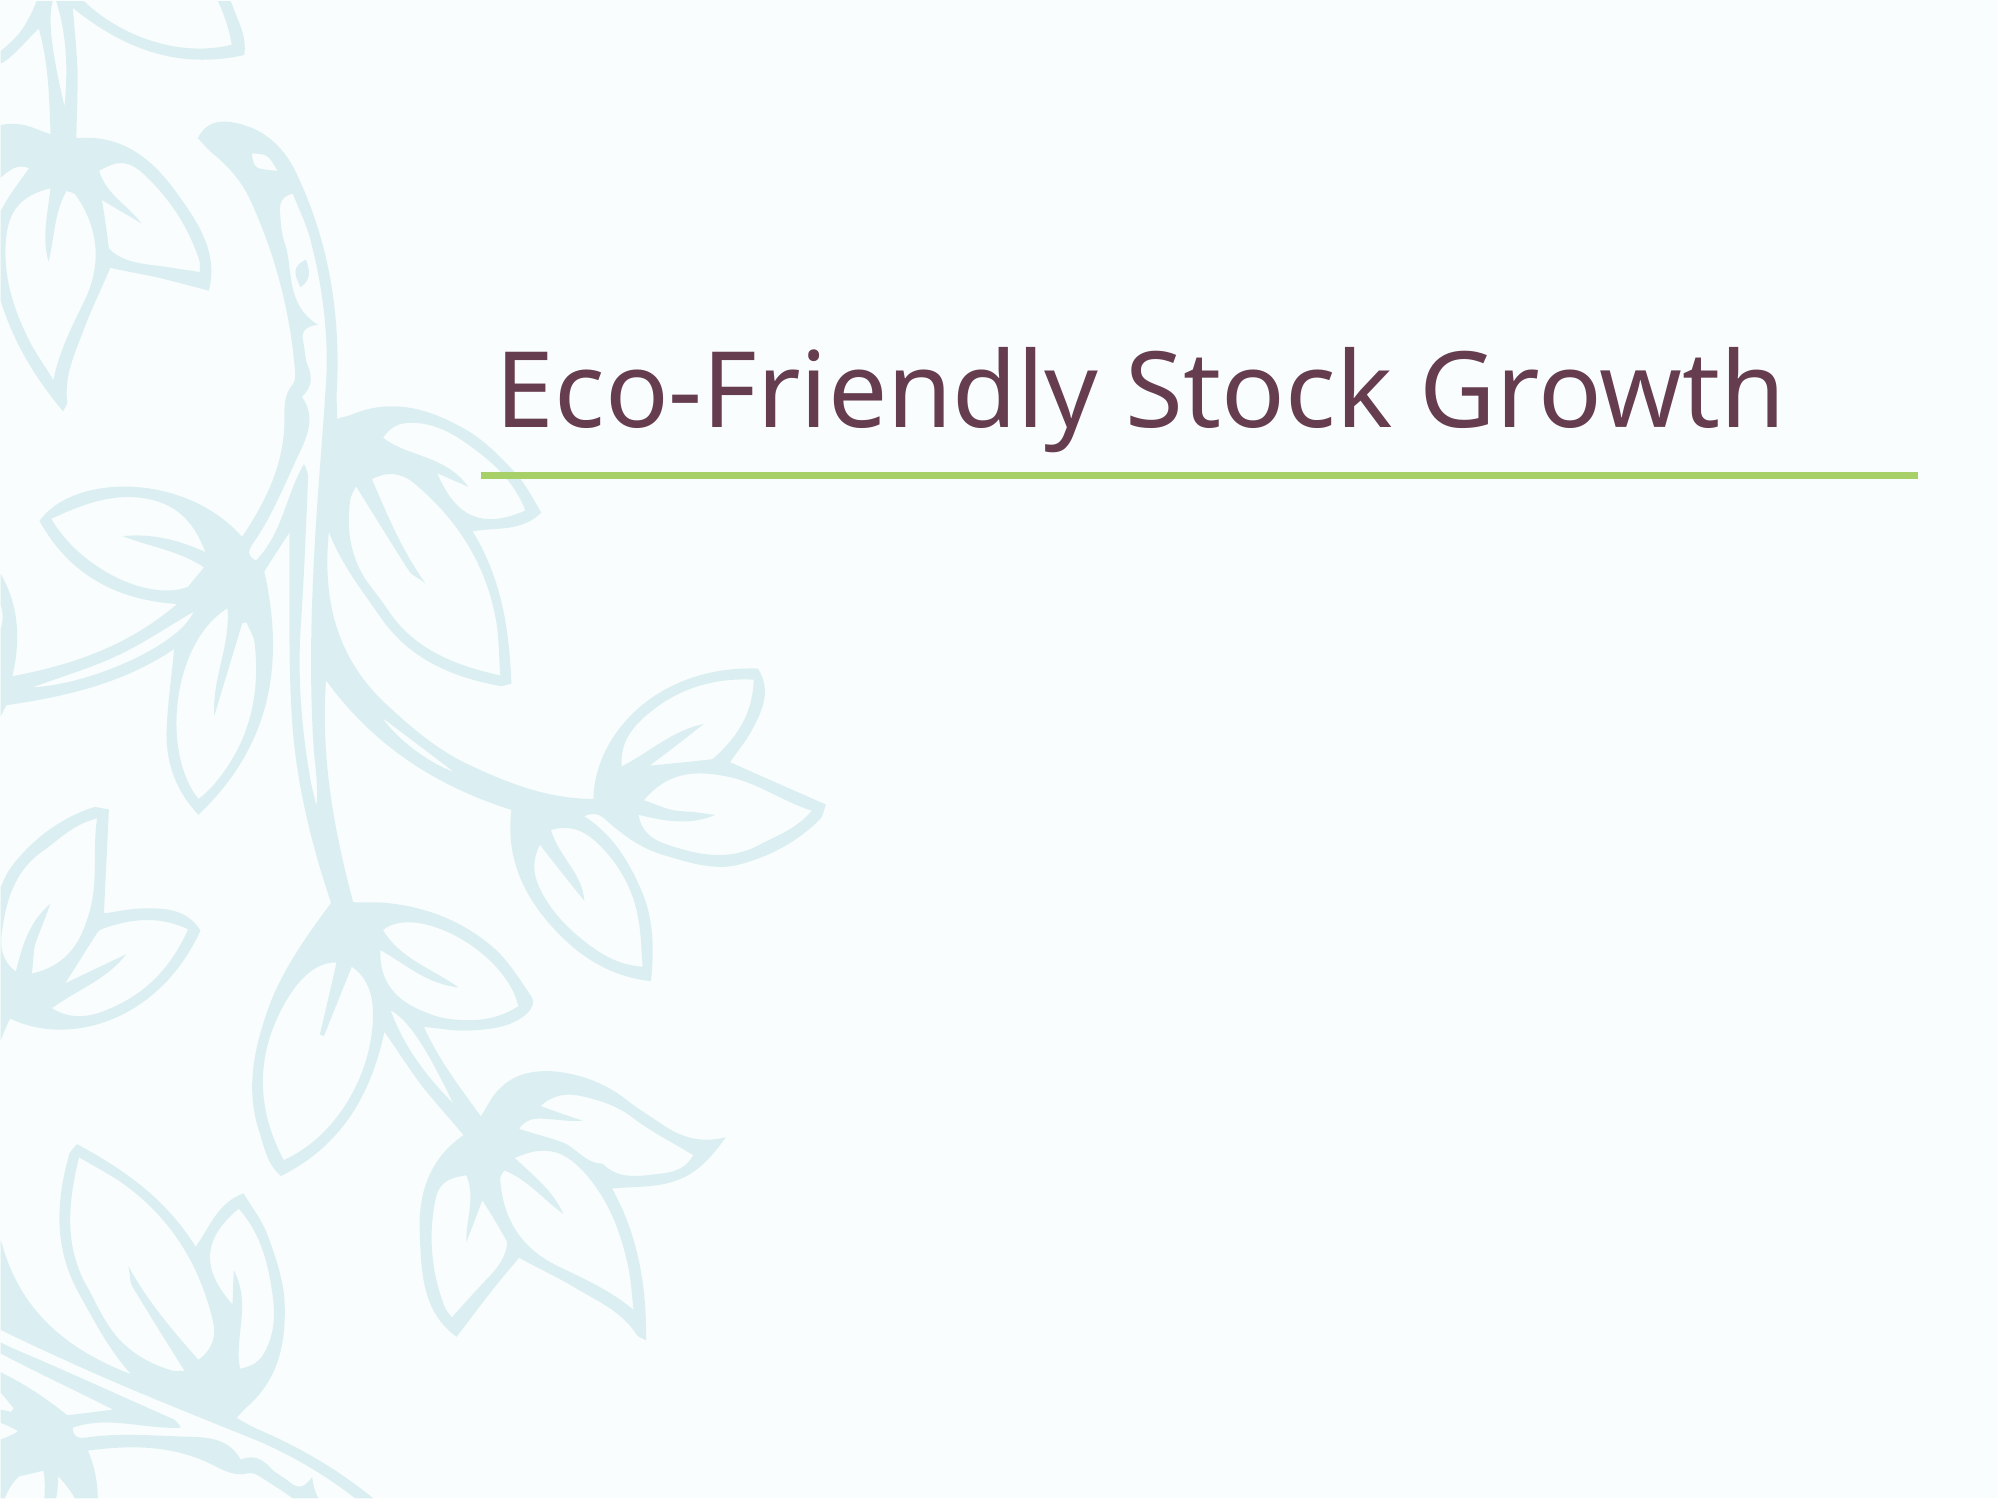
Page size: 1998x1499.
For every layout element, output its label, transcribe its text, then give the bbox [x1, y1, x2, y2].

title Eco-Friendly Stock Growth [480, 320, 1939, 472]
